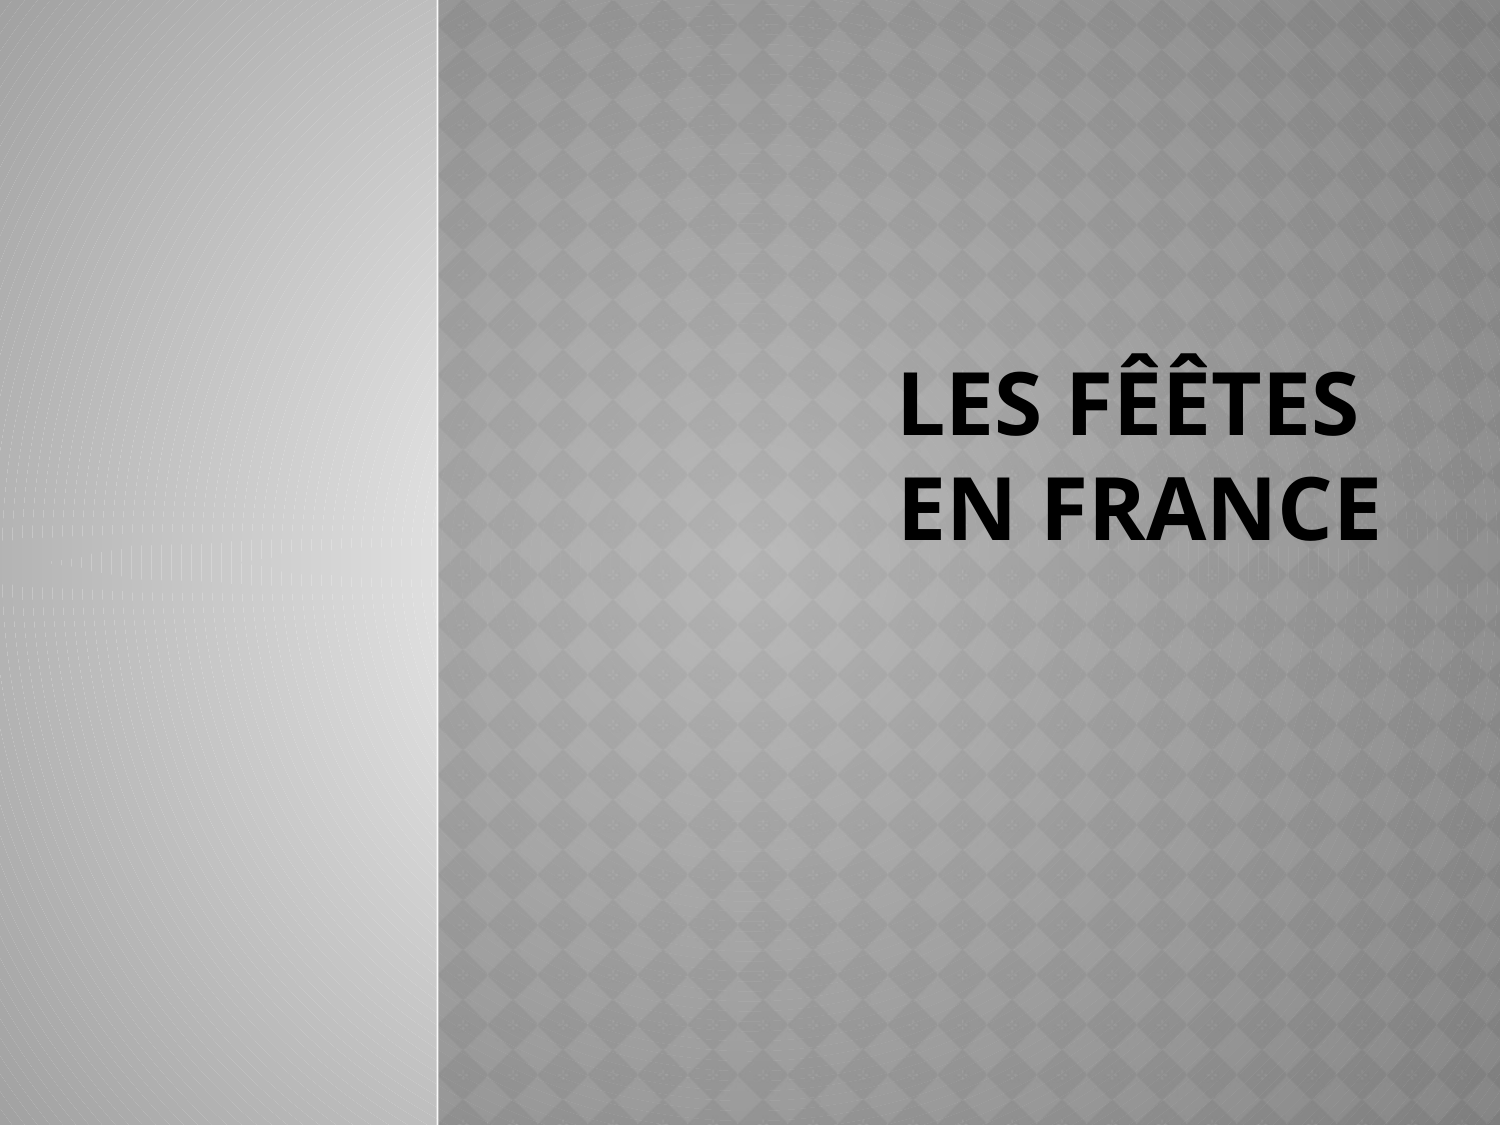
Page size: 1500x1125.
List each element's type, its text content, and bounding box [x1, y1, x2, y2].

title LES FÊÊTES EN FRANCE [552, 87, 1390, 558]
